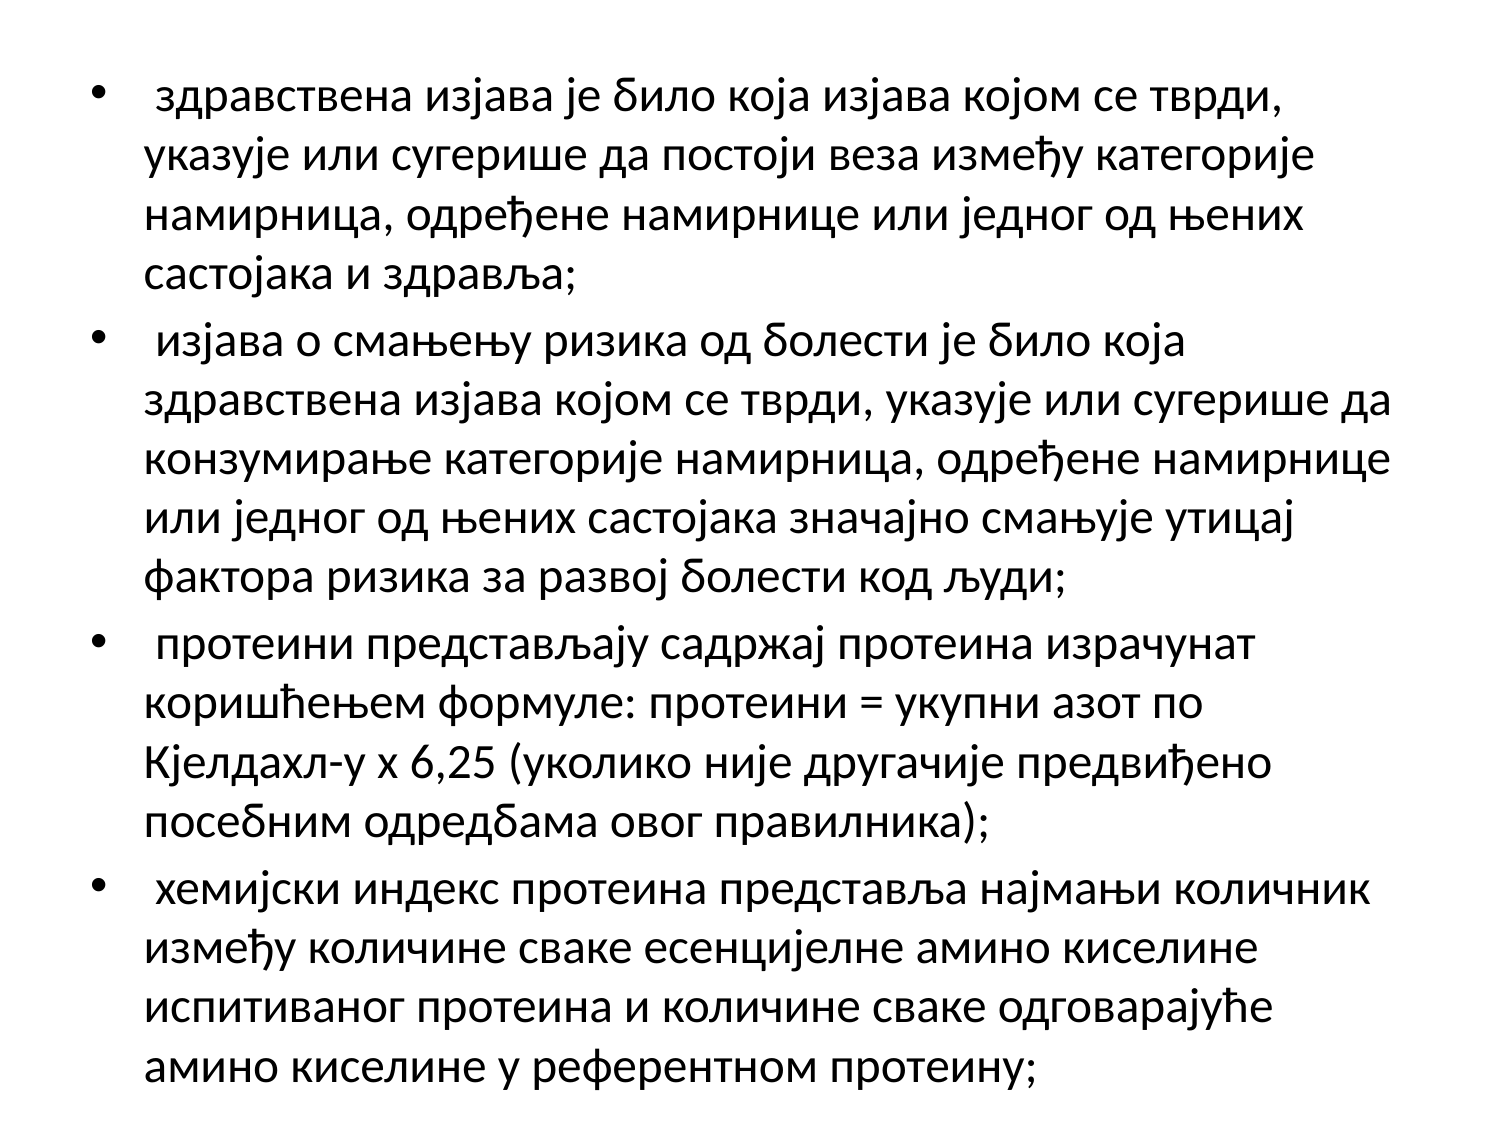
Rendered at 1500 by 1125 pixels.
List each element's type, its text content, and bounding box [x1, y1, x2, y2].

list здравствена изјава је било која изјава којом се тврди, указује или сугерише да постоји веза између категорије намирница, одређене намирнице или једног од њених састојака и здравља; изјава о смањењу ризика од болести је било која здравствена изјава којом се тврди, указује или сугерише да конзумирање категорије намирница, одређене намирнице или једног од њених састојака значајно смањује утицај фактора ризика за развој болести код људи; протеини представљају садржај протеина израчунат коришћењем формуле: протеини = укупни азот по Кјелдахл-у x 6,25 (уколико није другачије предвиђено посебним одредбама овог правилника); хемијски индекс протеина представља најмањи количник између количине сваке есенцијелне амино киселине испитиваног протеина и количине сваке одговарајуће амино киселине у референтном протеину; [75, 54, 1425, 1125]
